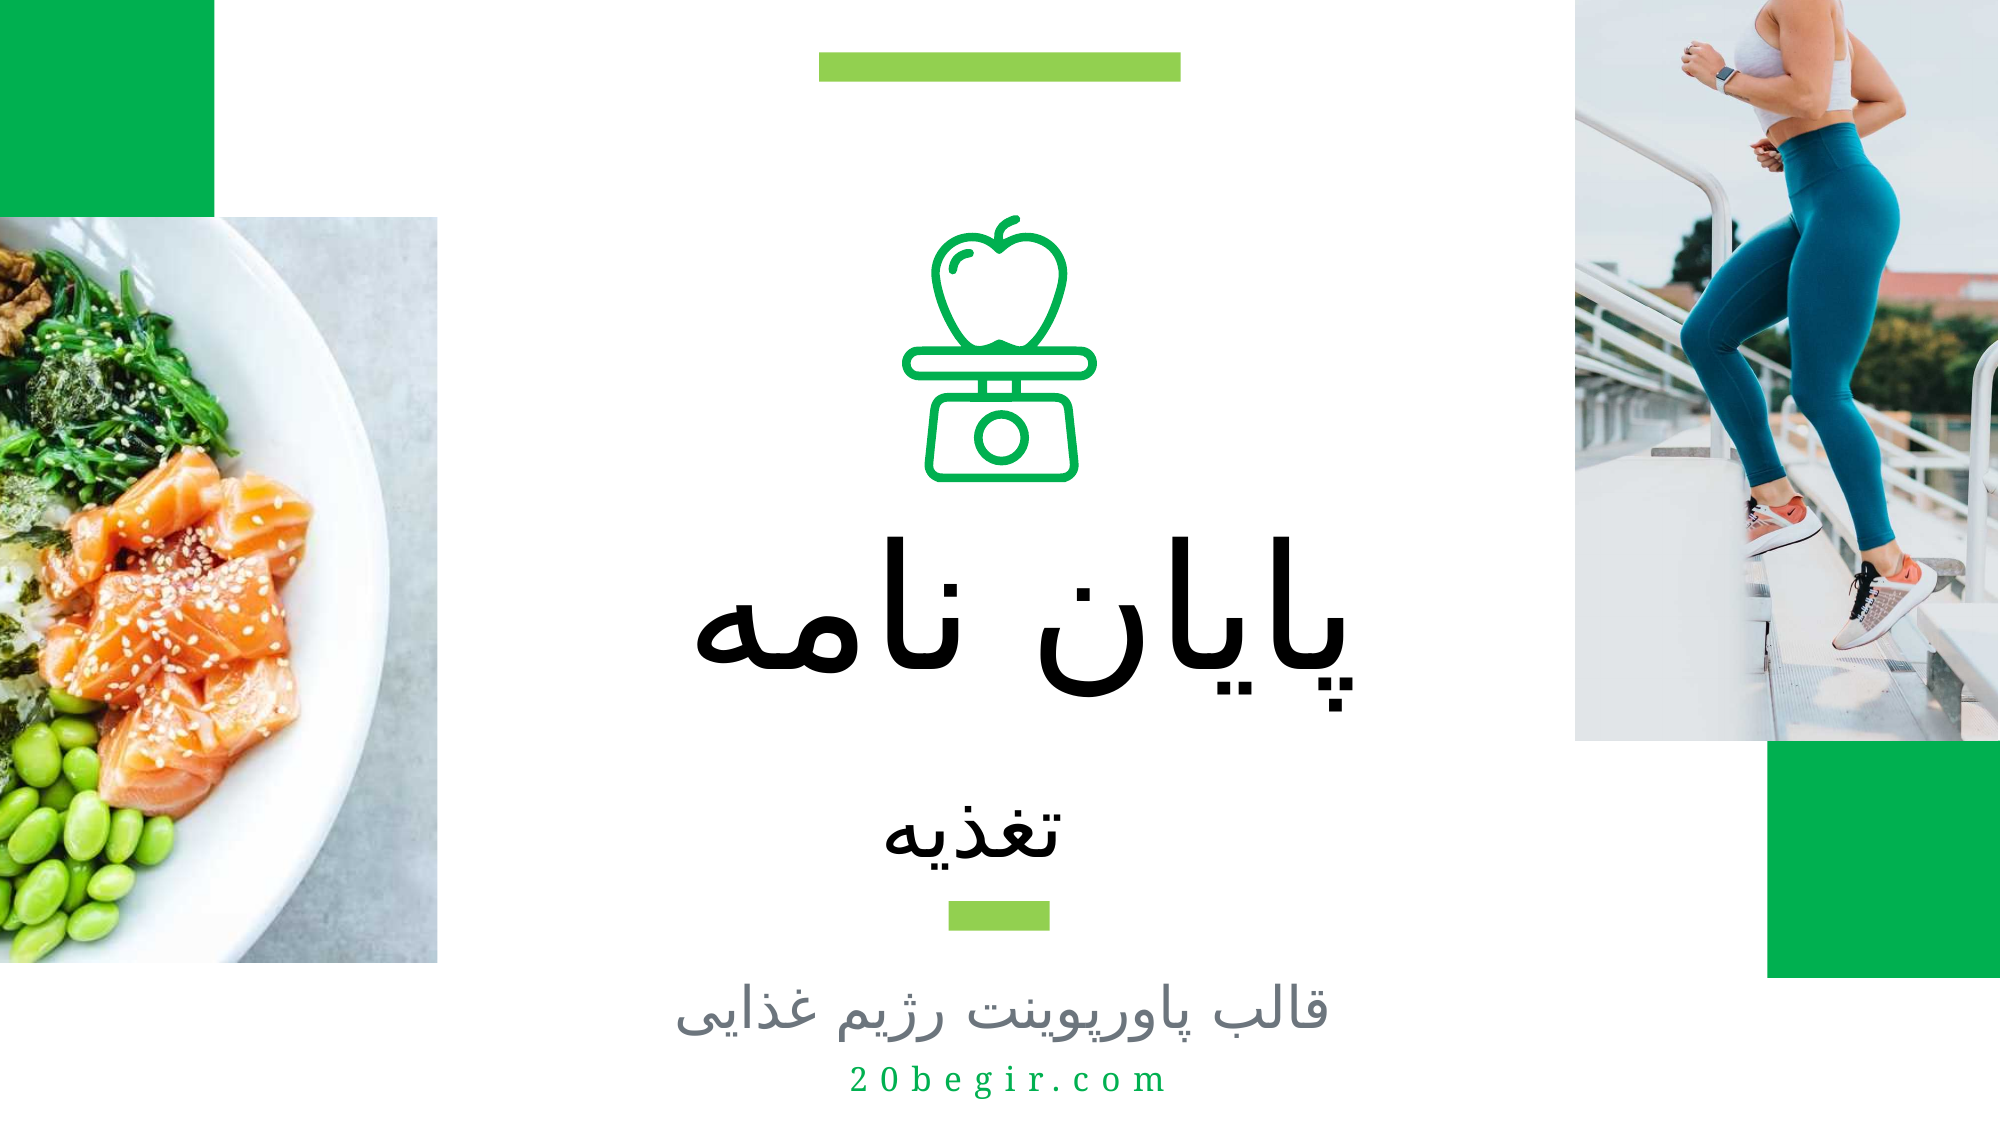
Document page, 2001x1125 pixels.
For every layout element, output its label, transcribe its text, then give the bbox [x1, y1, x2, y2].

text_box قالب پاورپوینت رژیم غذایی [154, 962, 1853, 1048]
text_box [0, 0, 215, 217]
text_box [948, 901, 1050, 931]
title پایان نامه تغذیه [438, 511, 1570, 904]
picture [1575, 0, 1998, 741]
text_box [1767, 740, 2000, 978]
text_box [819, 52, 1181, 82]
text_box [901, 214, 1097, 483]
picture [0, 217, 438, 979]
text_box 20begir.com [7, 1050, 2000, 1106]
